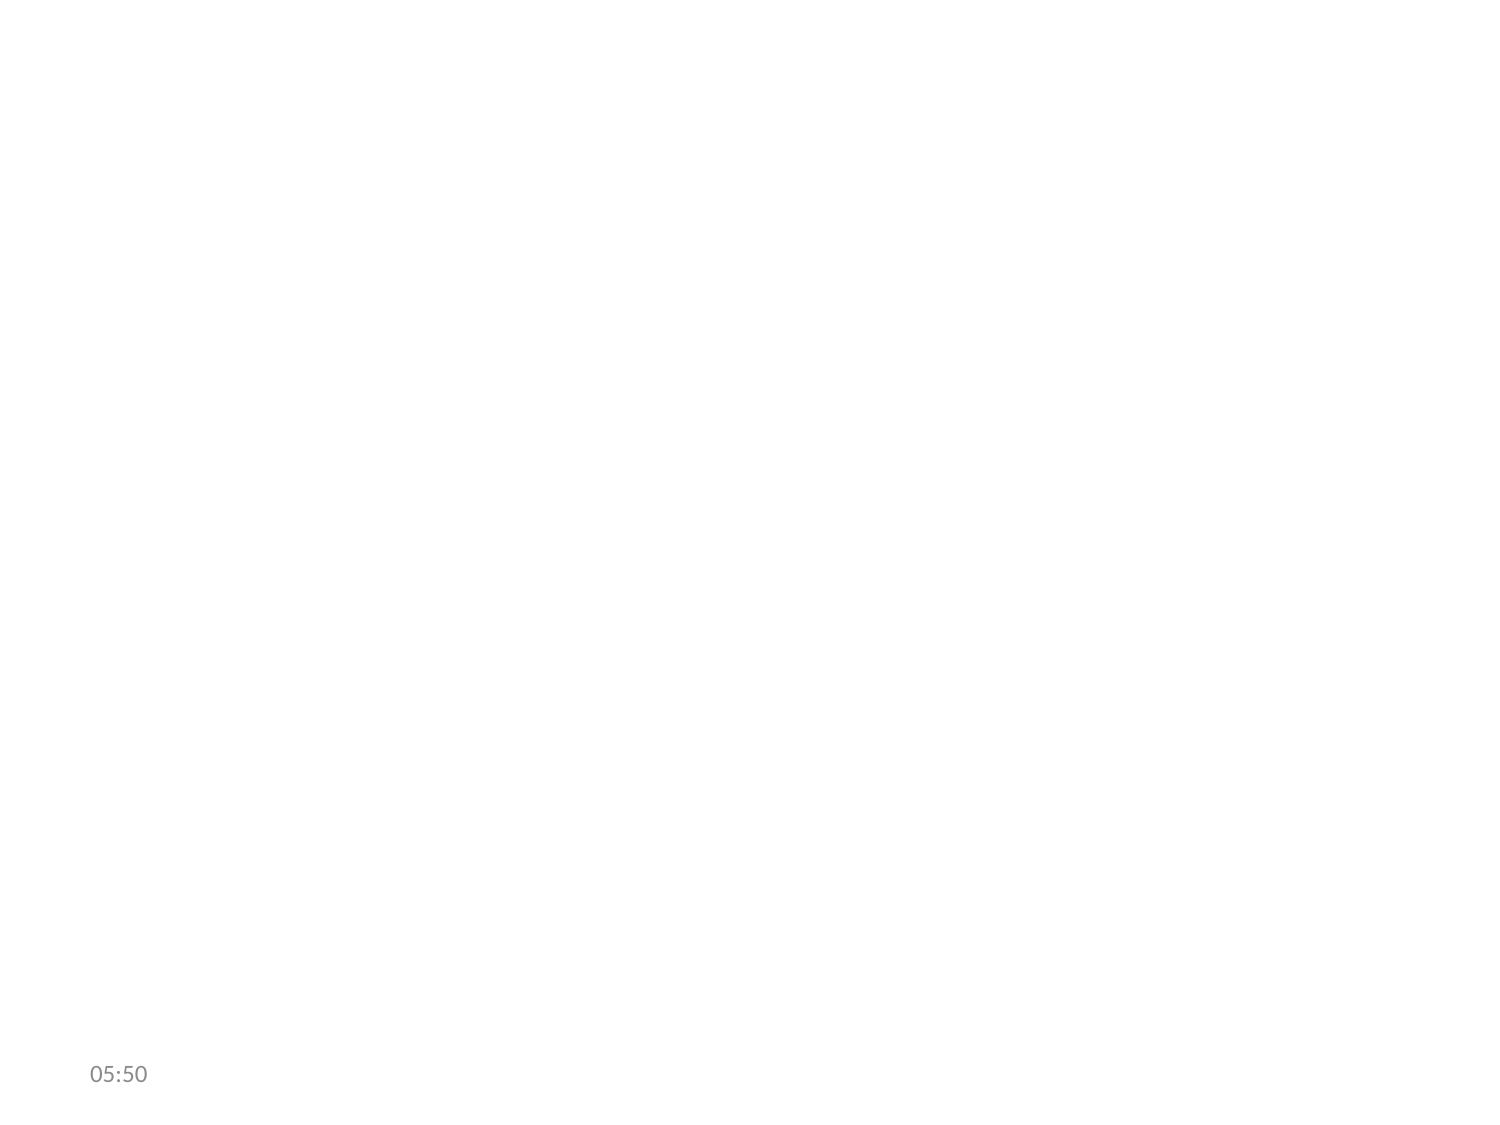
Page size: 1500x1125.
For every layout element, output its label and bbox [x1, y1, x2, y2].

slide_number [75, 1042, 425, 1103]
